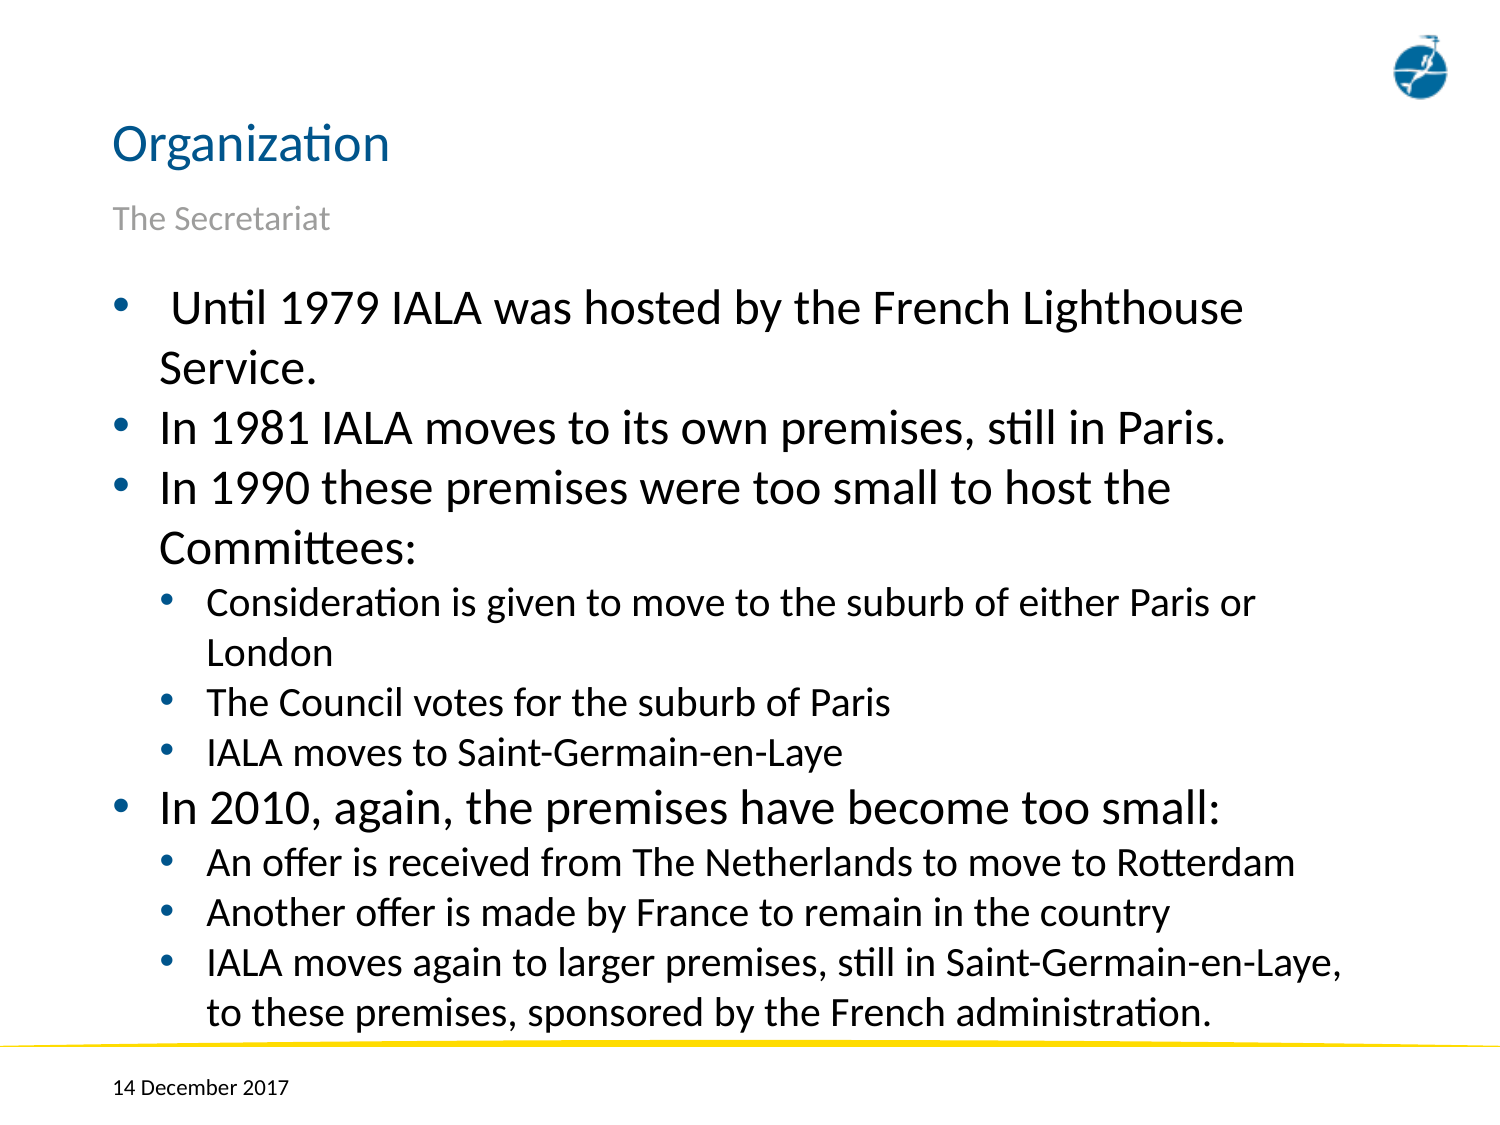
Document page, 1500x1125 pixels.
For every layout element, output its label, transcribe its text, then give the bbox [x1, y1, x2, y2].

list The Secretariat Until 1979 IALA was hosted by the French Lighthouse Service. In 1981 IALA moves to its own premises, still in Paris. In 1990 these premises were too small to host the Committees: Consideration is given to move to the suburb of either Paris or London The Council votes for the suburb of Paris IALA moves to Saint-Germain-en-Laye In 2010, again, the premises have become too small: An offer is received from The Netherlands to move to Rotterdam Another offer is made by France to remain in the country IALA moves again to larger premises, still in Saint-Germain-en-Laye, to these premises, sponsored by the French administration. [112, 190, 1388, 1040]
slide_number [112, 1046, 461, 1125]
title Organization [112, 19, 1388, 173]
